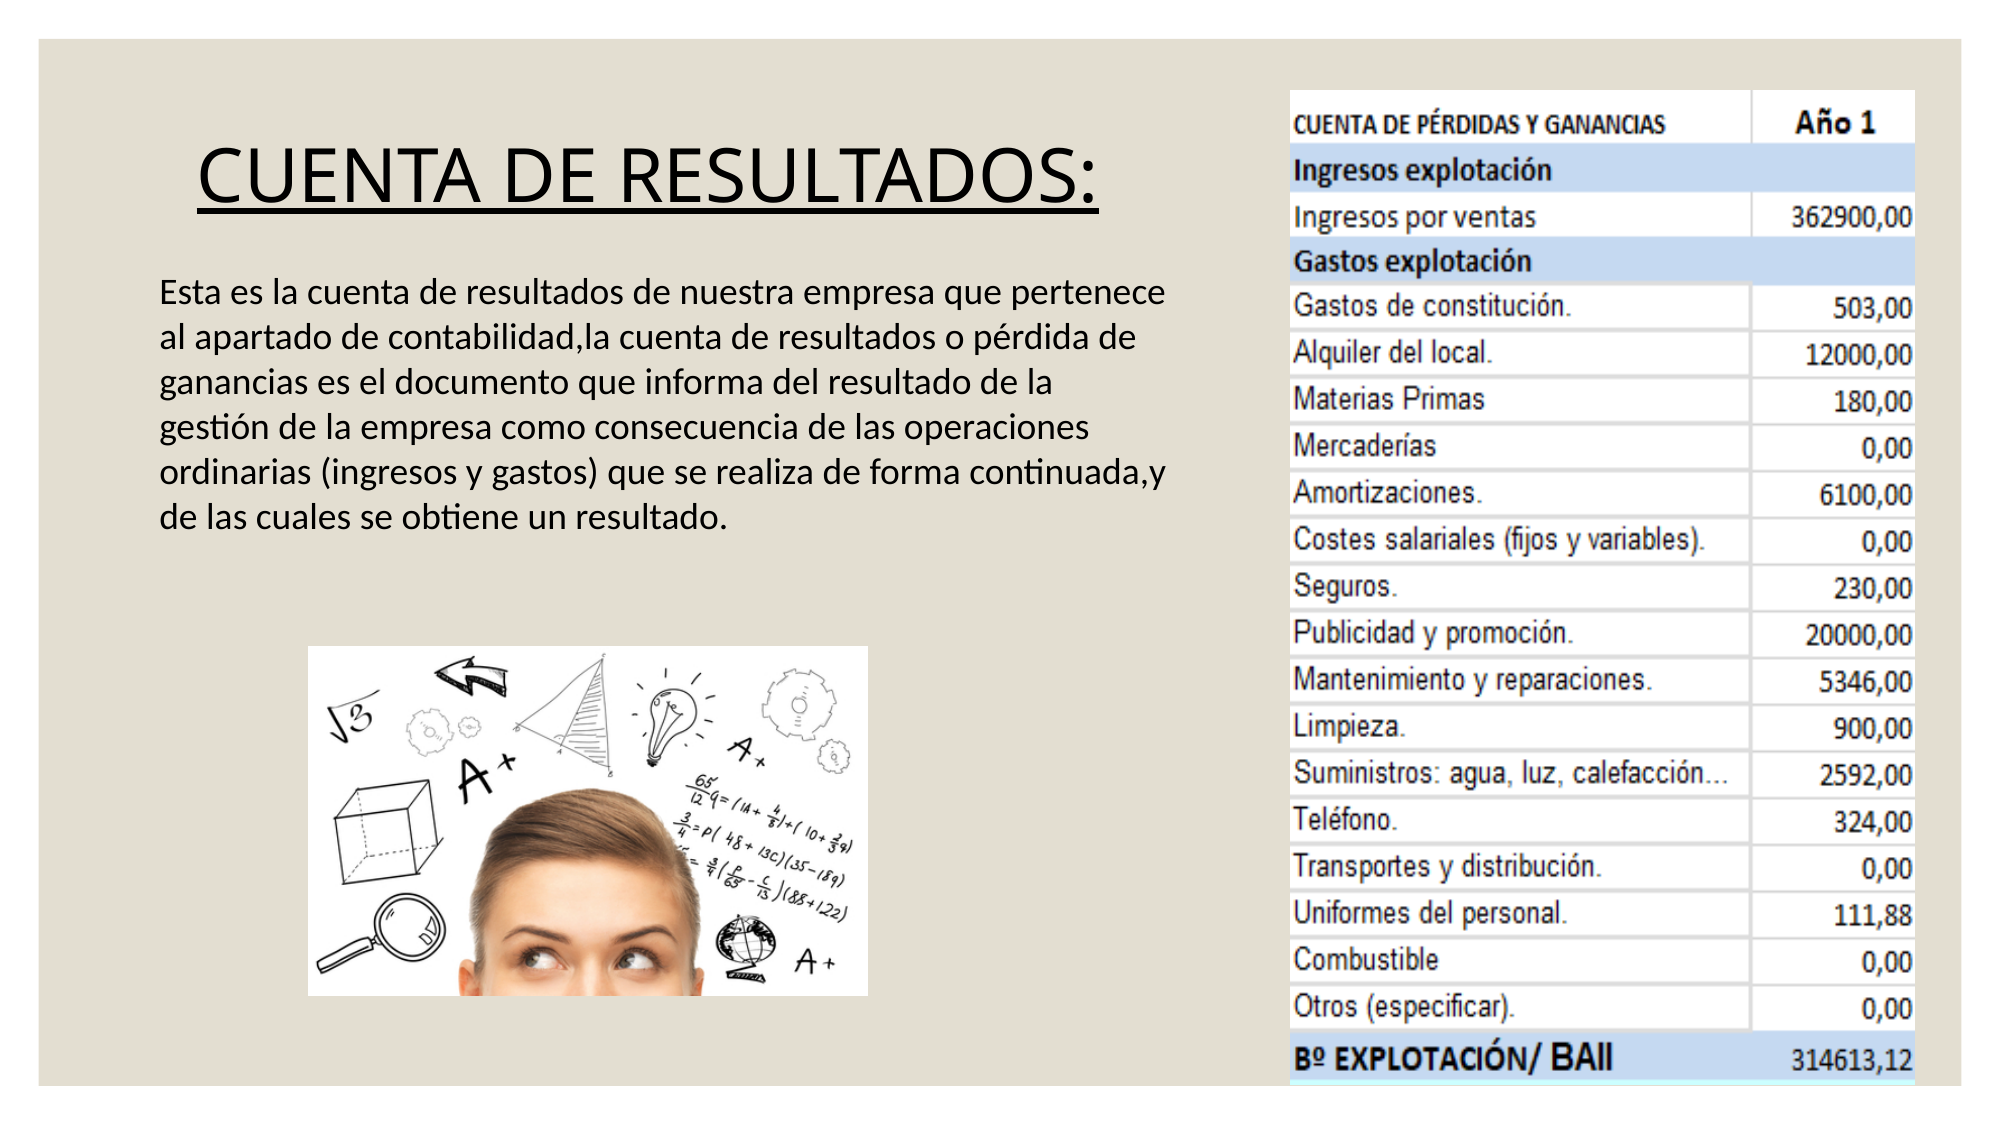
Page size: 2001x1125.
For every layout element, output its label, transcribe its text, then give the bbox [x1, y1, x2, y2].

picture [1290, 89, 1915, 1085]
picture [308, 646, 868, 996]
text_box CUENTA DE RESULTADOS: [181, 112, 1285, 279]
list Esta es la cuenta de resultados de nuestra empresa que pertenece al apartado de contabilidad,la cuenta de resultados o pérdida de ganancias es el documento que informa del resultado de la gestión de la empresa como consecuencia de las operaciones ordinarias (ingresos y gastos) que se realiza de forma continuada,y de las cuales se obtiene un resultado. [144, 251, 1187, 897]
